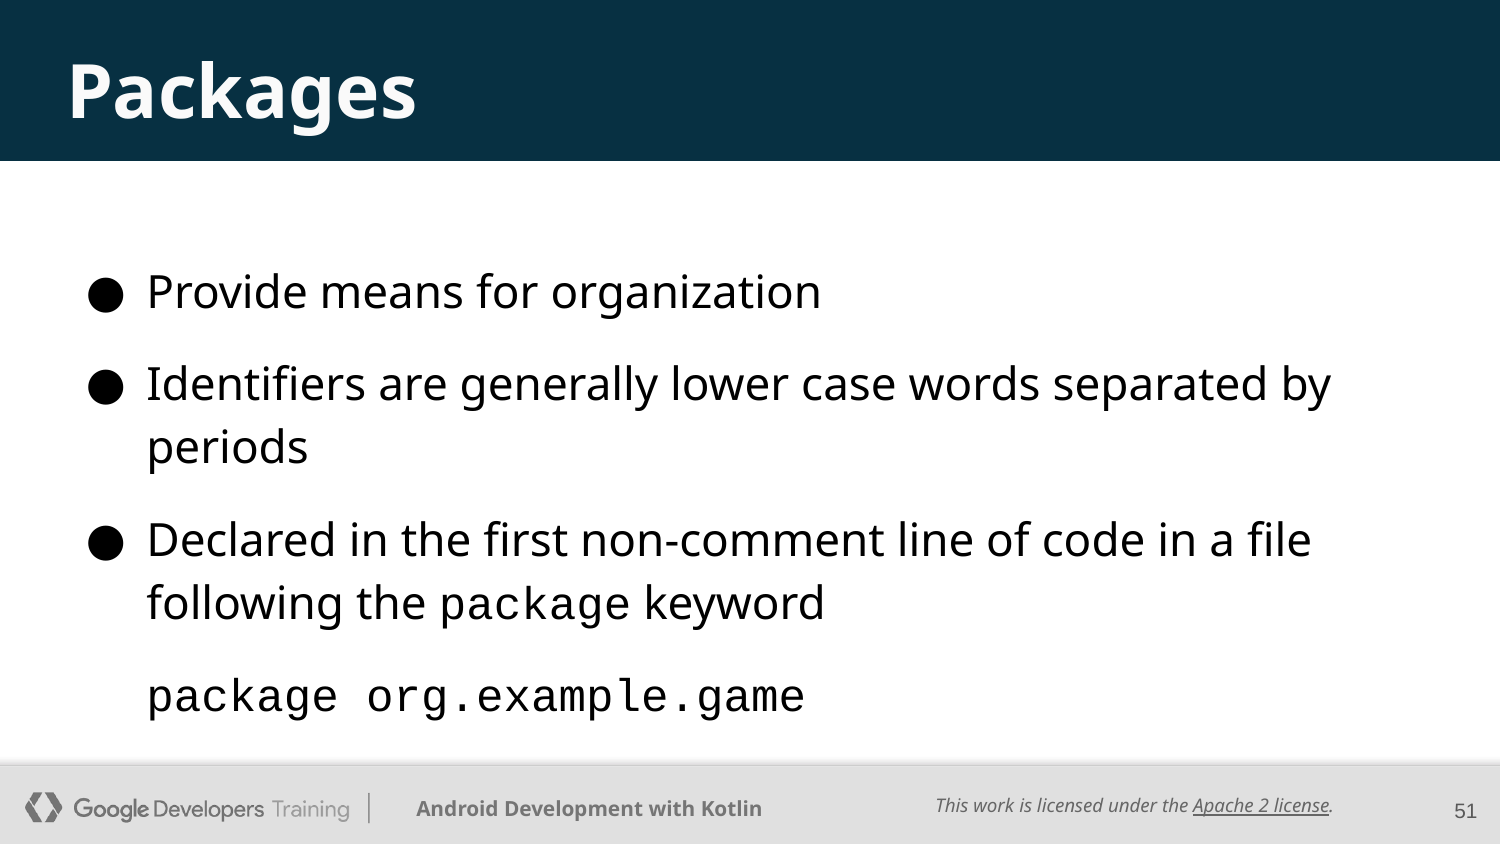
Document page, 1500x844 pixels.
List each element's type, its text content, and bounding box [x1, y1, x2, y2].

slide_number ‹#› [1402, 777, 1493, 842]
title Packages [51, 28, 1449, 122]
list Provide means for organization Identifiers are generally lower case words separated by periods Declared in the first non-comment line of code in a file following the package keyword package org.example.game [56, 239, 1449, 668]
picture [0, 161, 1500, 844]
